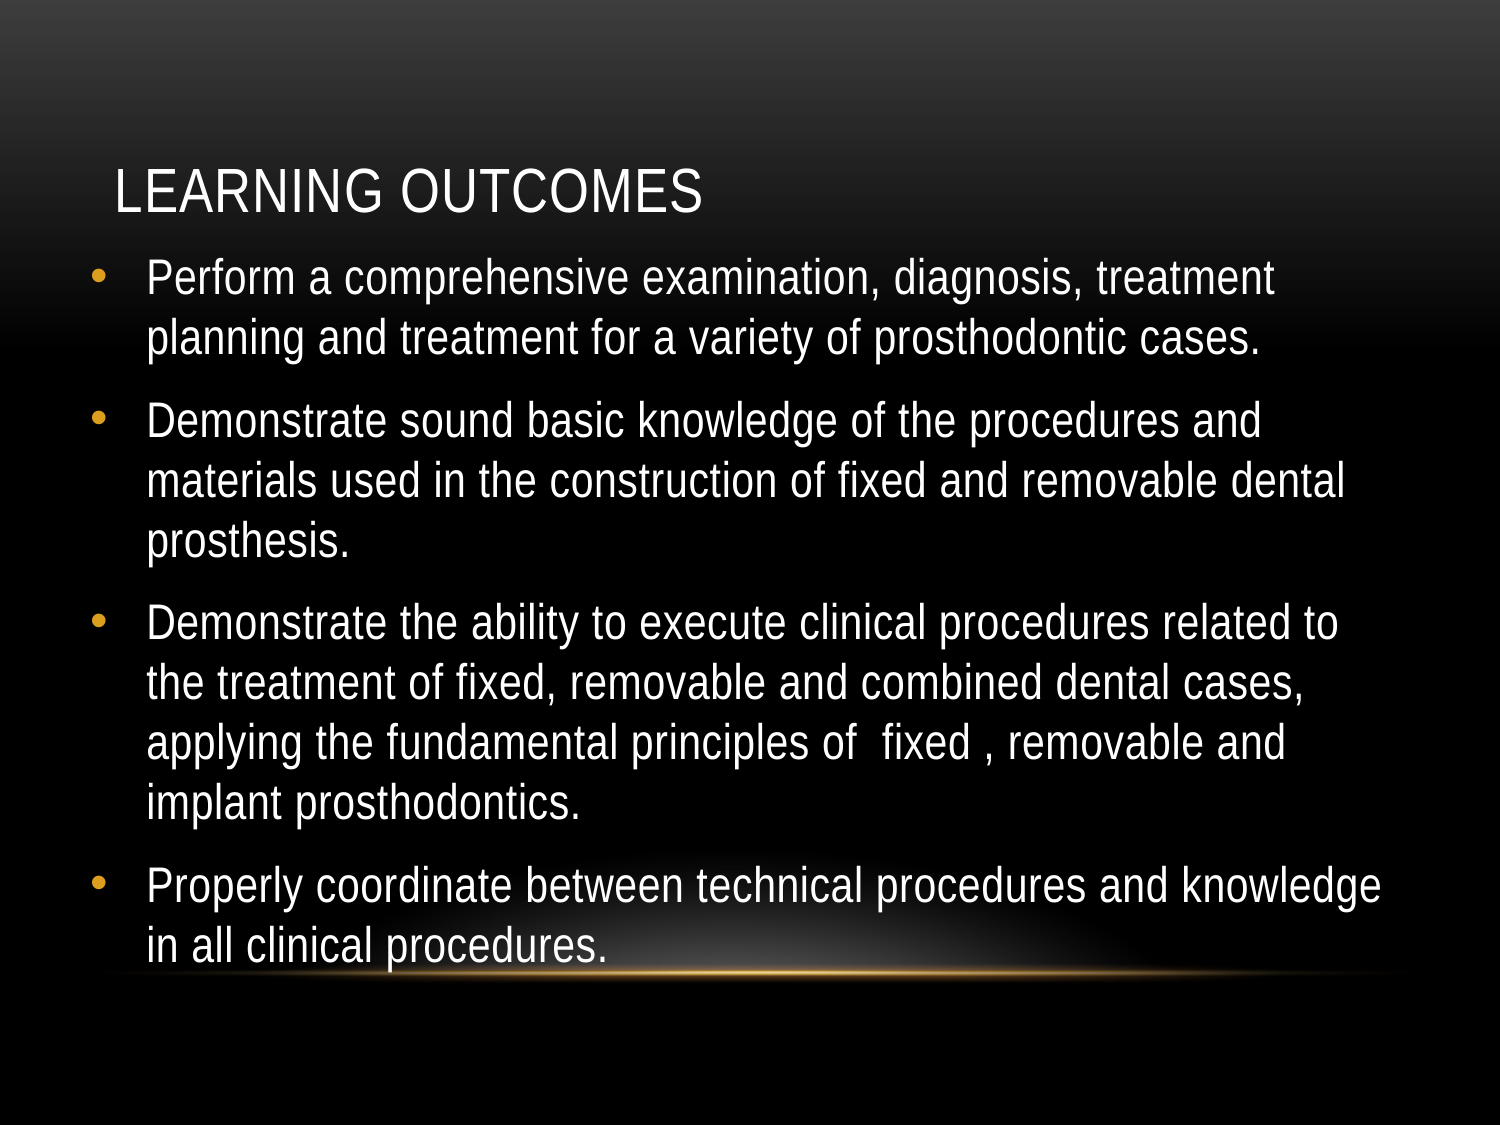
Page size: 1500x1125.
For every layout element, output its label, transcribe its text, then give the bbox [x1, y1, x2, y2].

list Perform a comprehensive examination, diagnosis, treatment planning and treatment for a variety of prosthodontic cases. Demonstrate sound basic knowledge of the procedures and materials used in the construction of fixed and removable dental prosthesis. Demonstrate the ability to execute clinical procedures related to the treatment of fixed, removable and combined dental cases, applying the fundamental principles of fixed , removable and implant prosthodontics. Properly coordinate between technical procedures and knowledge in all clinical procedures. [75, 237, 1425, 1000]
picture [0, 0, 1500, 1125]
title Learning outcomes [99, 45, 1400, 233]
